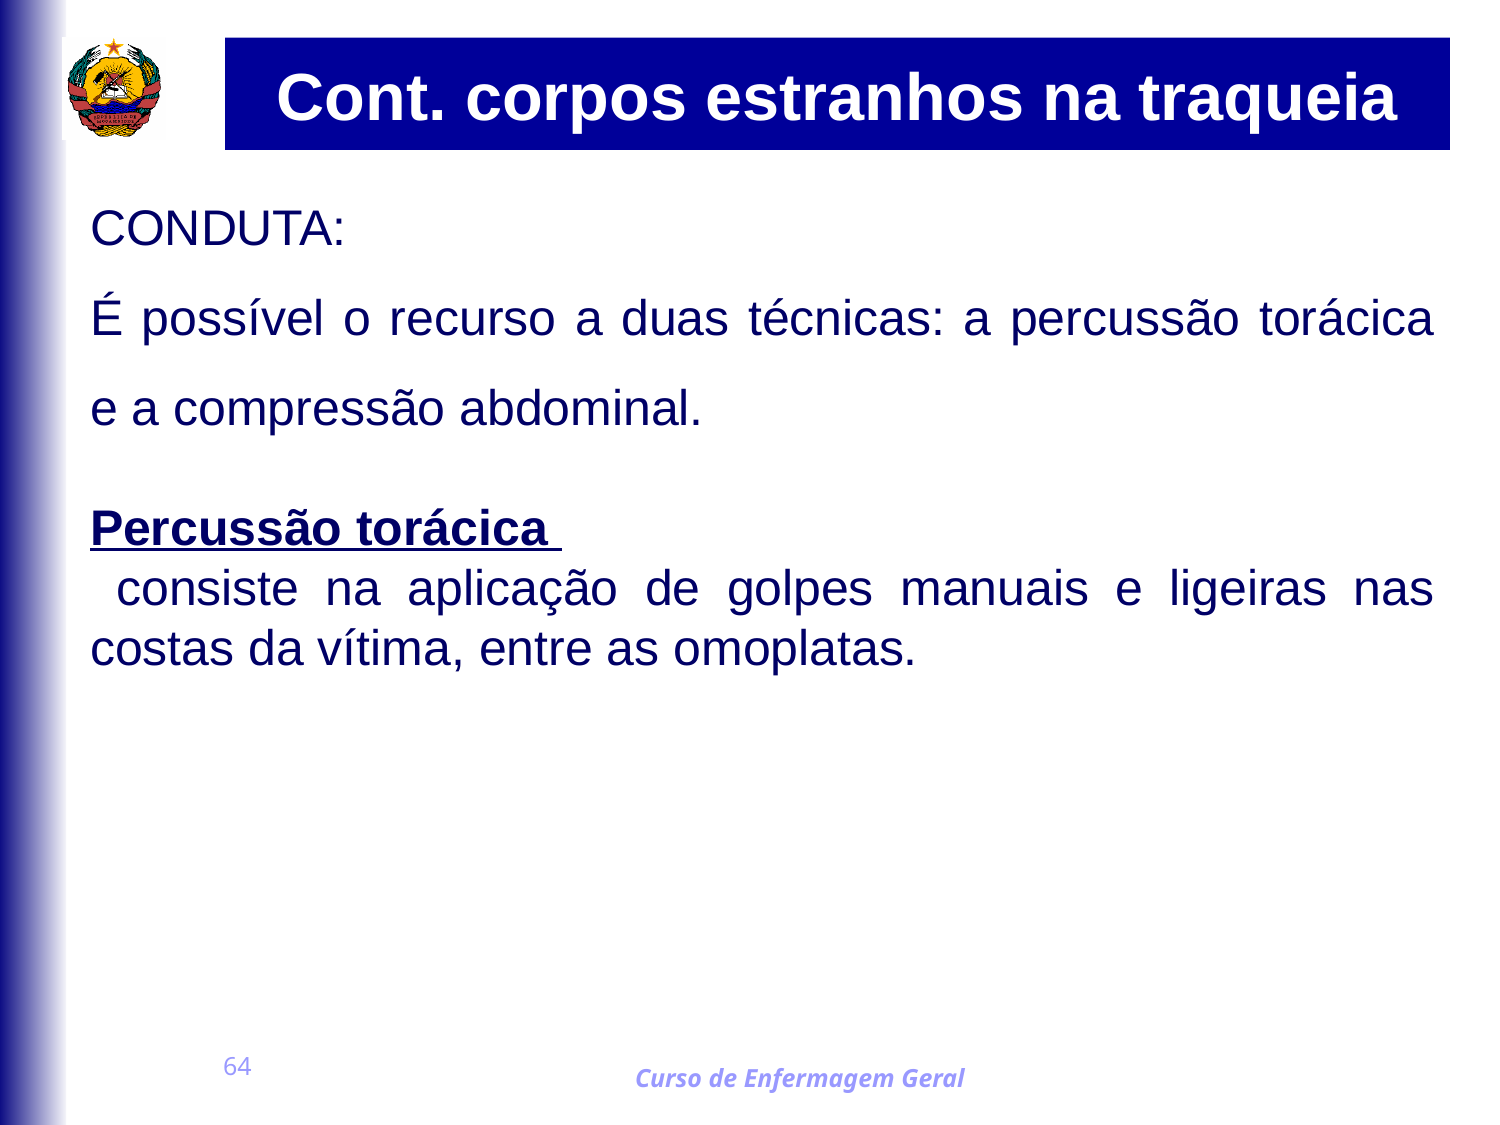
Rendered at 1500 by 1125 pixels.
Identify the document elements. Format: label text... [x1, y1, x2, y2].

title Cont. corpos estranhos na traqueia [224, 37, 1451, 151]
slide_number 64 [62, 1037, 413, 1098]
footer Curso de Enfermagem Geral [499, 1049, 1101, 1101]
list CONDUTA: É possível o recurso a duas técnicas: a percussão torácica e a compressão abdominal. Percussão torácica consiste na aplicação de golpes manuais e ligeiras nas costas da vítima, entre as omoplatas. [74, 187, 1451, 1013]
